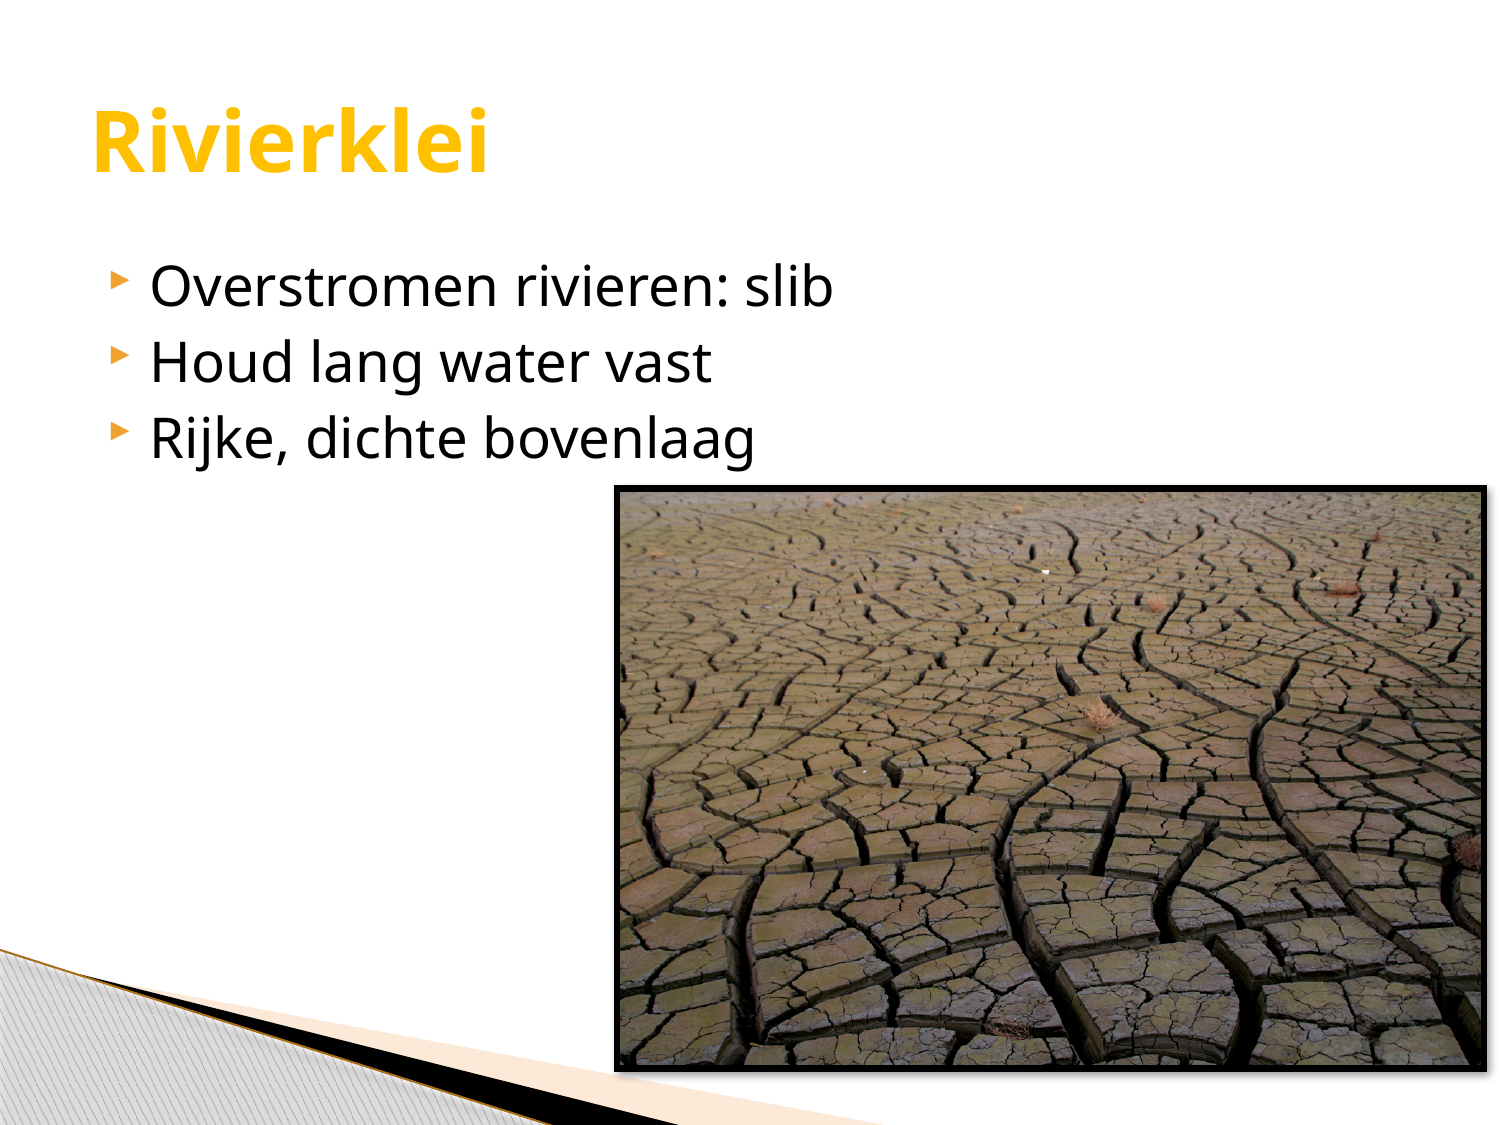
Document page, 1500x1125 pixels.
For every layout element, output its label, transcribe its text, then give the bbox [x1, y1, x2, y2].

title Rivierklei [75, 45, 1425, 233]
list Overstromen rivieren: slib Houd lang water vast Rijke, dichte bovenlaag [75, 243, 1425, 986]
picture [619, 491, 1482, 1066]
